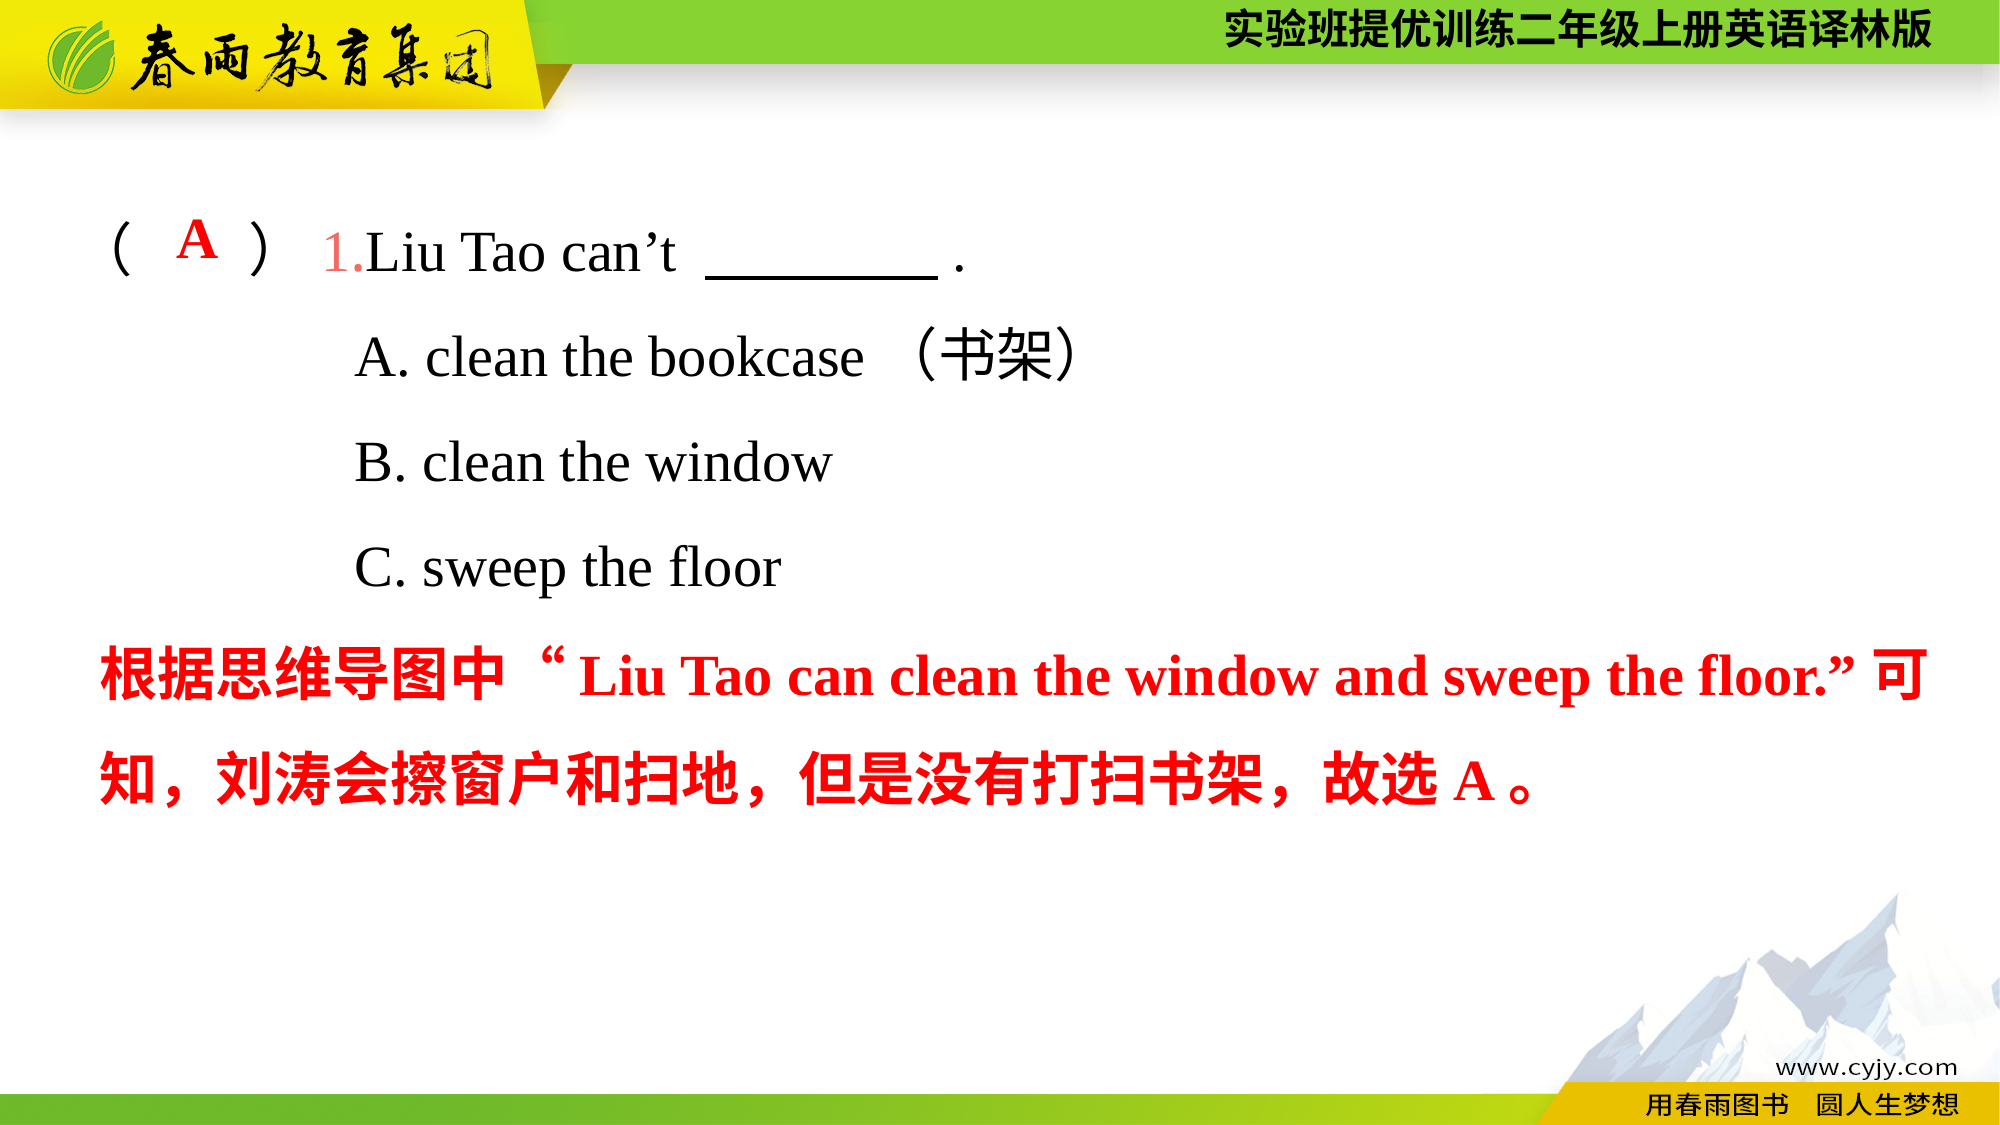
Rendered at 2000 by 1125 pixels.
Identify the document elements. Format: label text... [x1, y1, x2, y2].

list （ ）1.Liu Tao can’t . A. clean the bookcase（书架） B. clean the window C. sweep the floor [59, 170, 1944, 610]
picture [0, 0, 2000, 1125]
text_box 根据思维导图中“Liu Tao can clean the window and sweep the floor.”可知，刘涛会擦窗户和扫地，但是没有打扫书架，故选A。 [84, 595, 1945, 820]
text_box A [161, 193, 234, 278]
